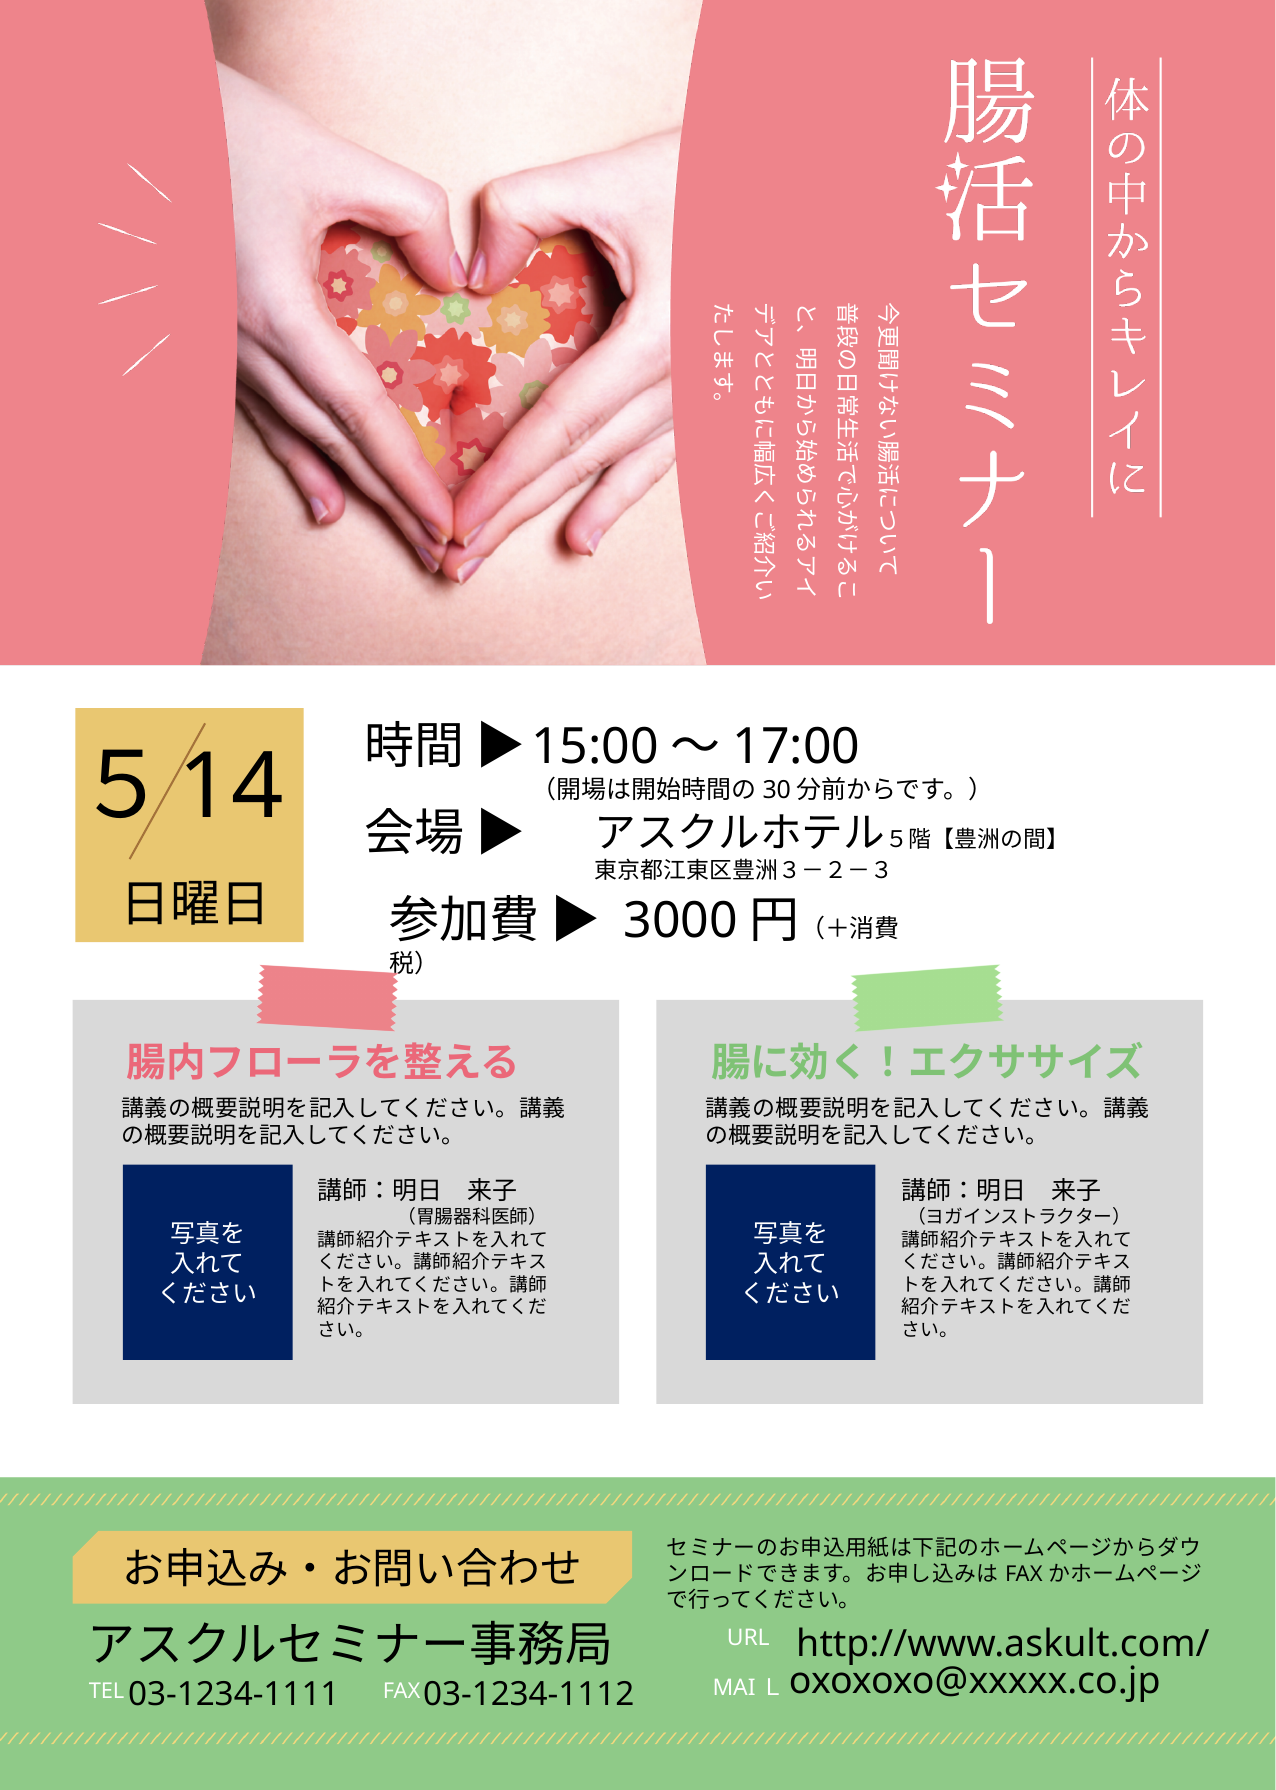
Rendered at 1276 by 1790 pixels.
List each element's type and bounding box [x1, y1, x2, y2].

text_box [129, 723, 206, 860]
text_box [690, 1029, 1165, 1185]
picture [0, 0, 1276, 1790]
text_box [106, 1029, 581, 1185]
